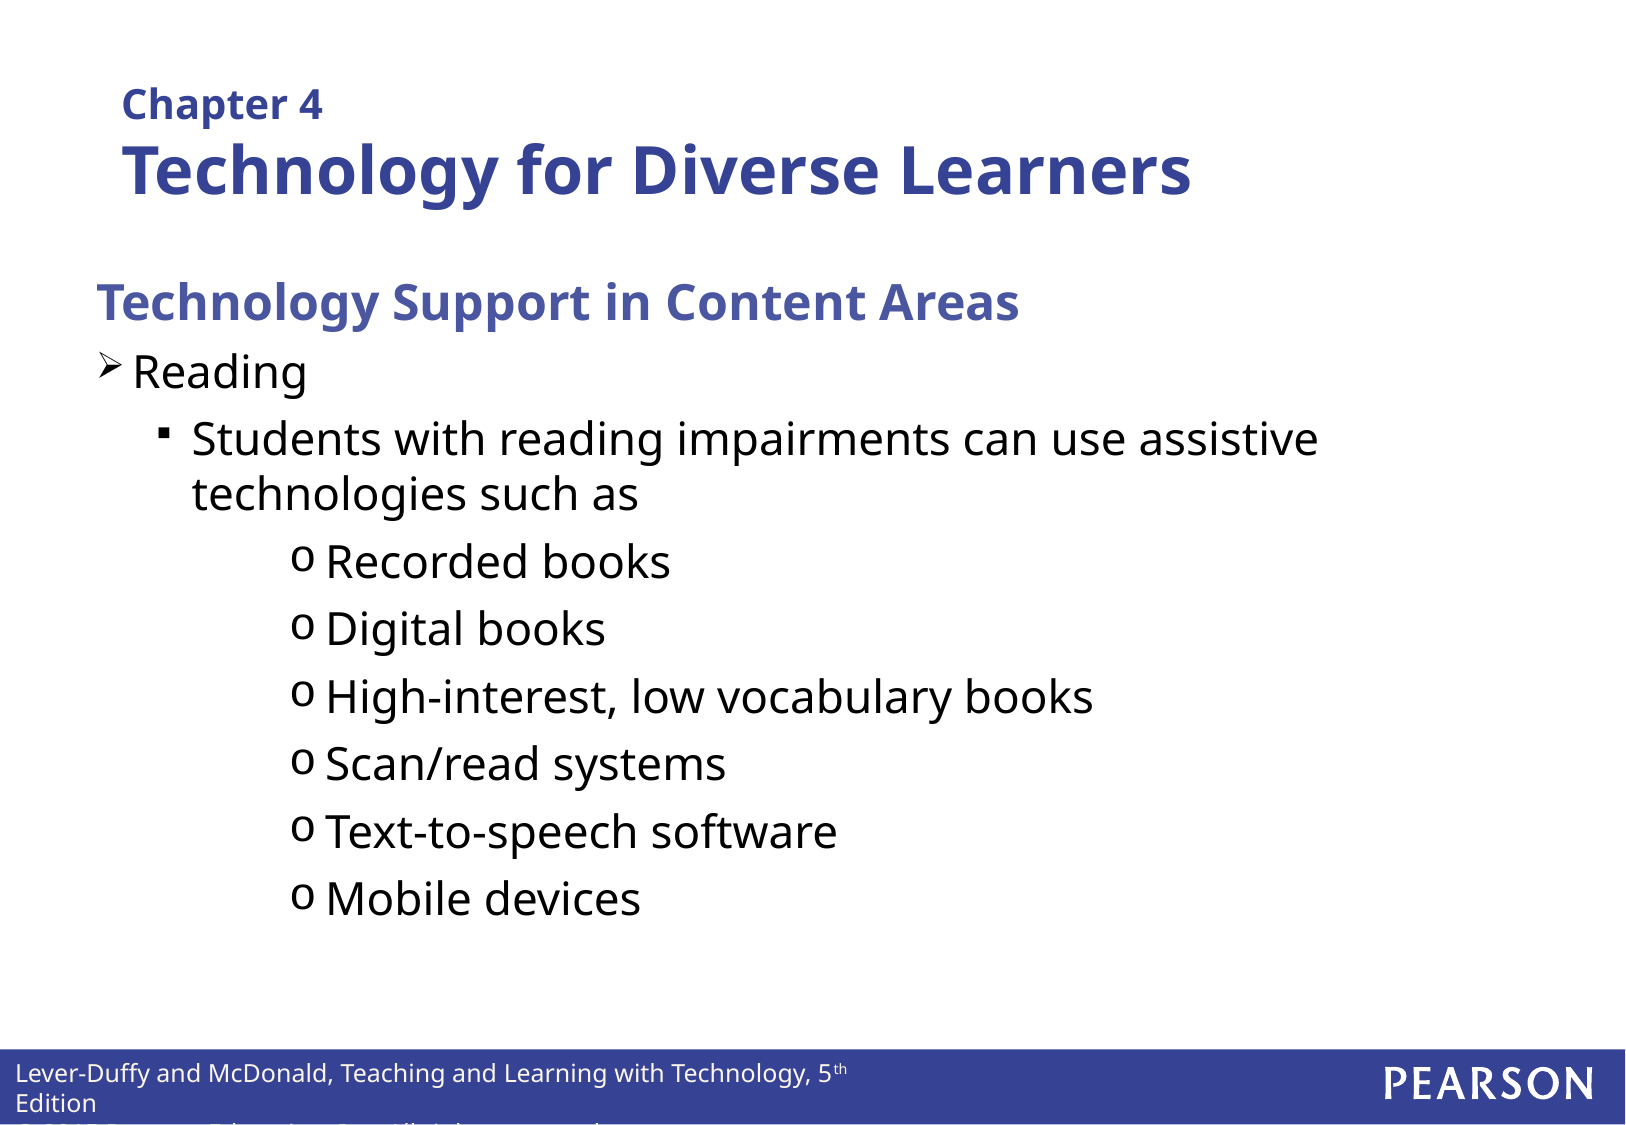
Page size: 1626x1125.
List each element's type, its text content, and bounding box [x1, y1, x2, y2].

text_box Chapter 4 Technology for Diverse Learners [106, 70, 1569, 258]
list Technology Support in Content Areas Reading Students with reading impairments can use assistive technologies such as Recorded books Digital books High-interest, low vocabulary books Scan/read systems Text-to-speech software Mobile devices [81, 262, 1544, 1005]
